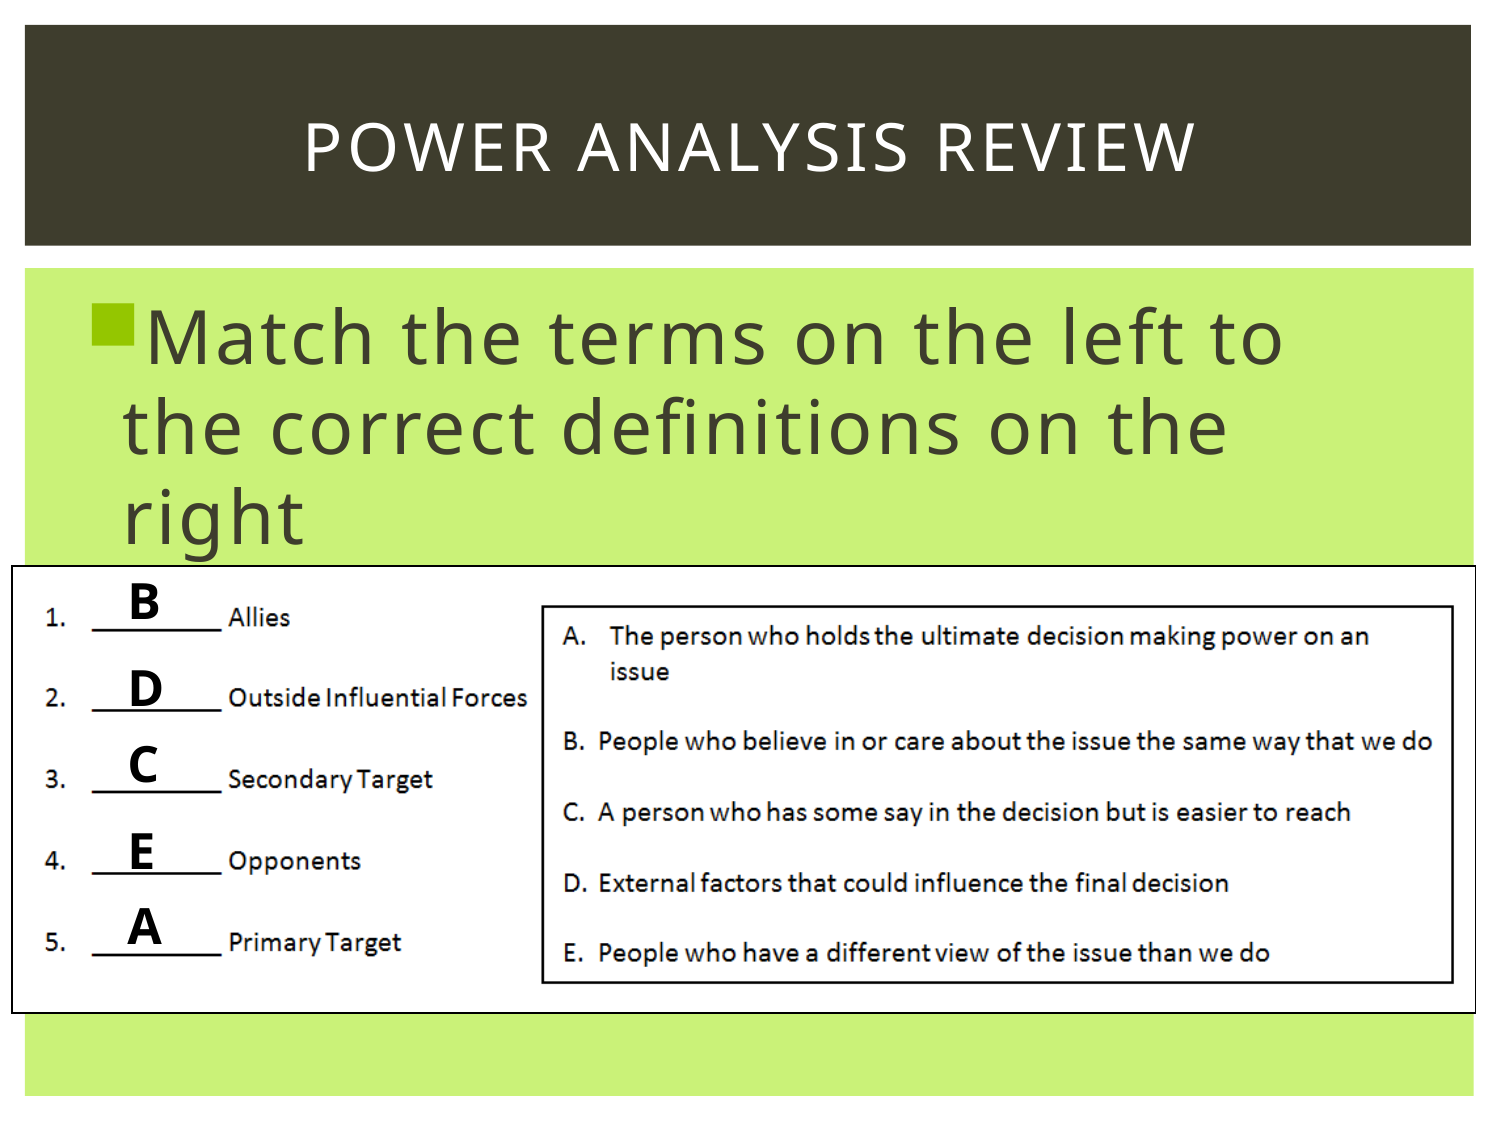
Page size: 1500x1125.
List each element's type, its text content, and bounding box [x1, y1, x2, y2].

picture [12, 566, 1476, 1013]
list Match the terms on the left to the correct definitions on the right [62, 281, 1442, 565]
text_box B [112, 562, 200, 566]
title Power Analysis Review [62, 58, 1438, 232]
